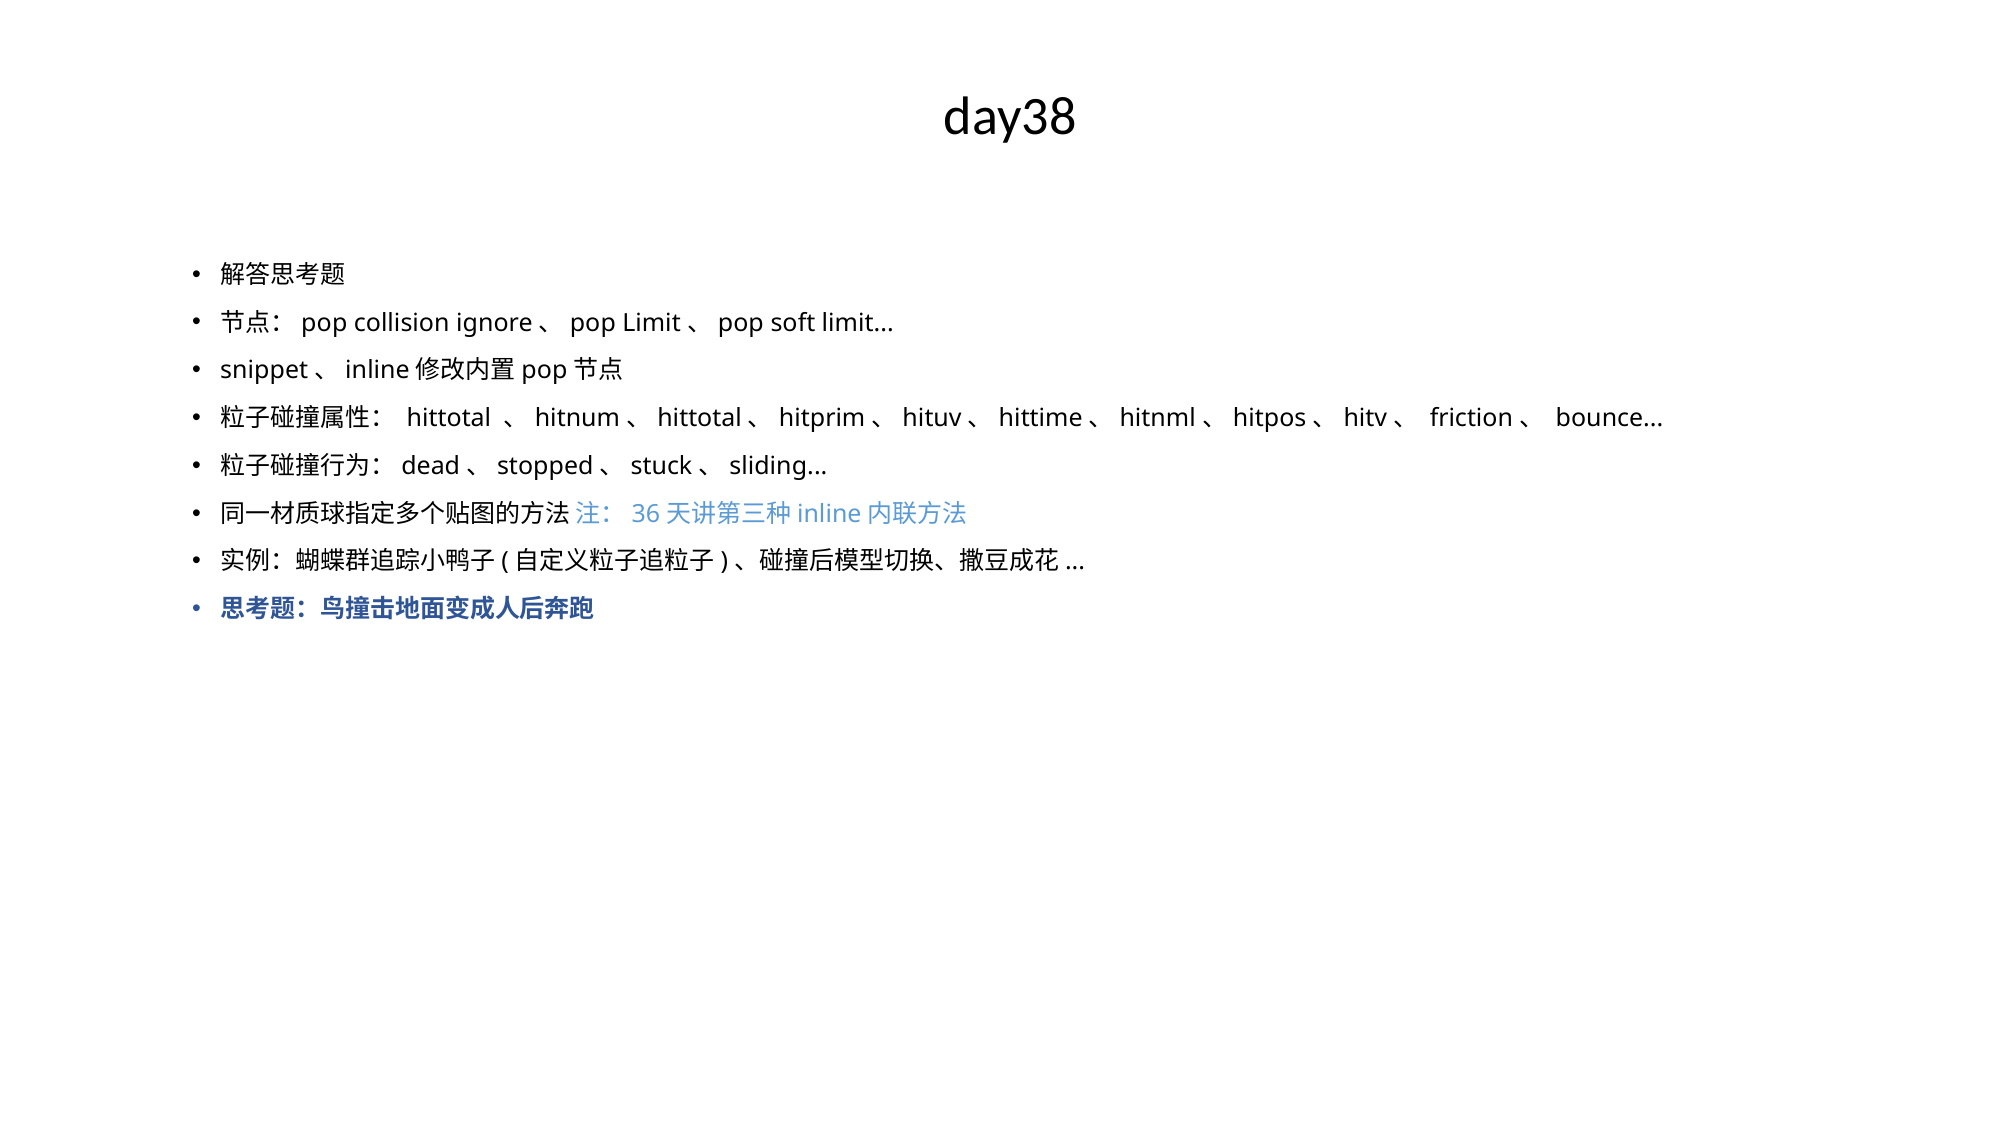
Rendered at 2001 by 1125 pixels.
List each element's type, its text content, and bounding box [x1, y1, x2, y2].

subtitle 解答思考题 节点：pop collision ignore、pop Limit、pop soft limit... snippet、inline修改内置pop节点 粒子碰撞属性： hittotal 、hitnum、hittotal、hitprim、hituv、hittime、hitnml、hitpos、hitv、 friction、 bounce... 粒子碰撞行为：dead、stopped、stuck、sliding... 同一材质球指定多个贴图的方法 注：36天讲第三种inline内联方法 实例：蝴蝶群追踪小鸭子(自定义粒子追粒子)、碰撞后模型切换、撒豆成花... 思考题：鸟撞击地面变成人后奔跑 [176, 203, 1815, 903]
title day38 [711, 41, 1309, 154]
